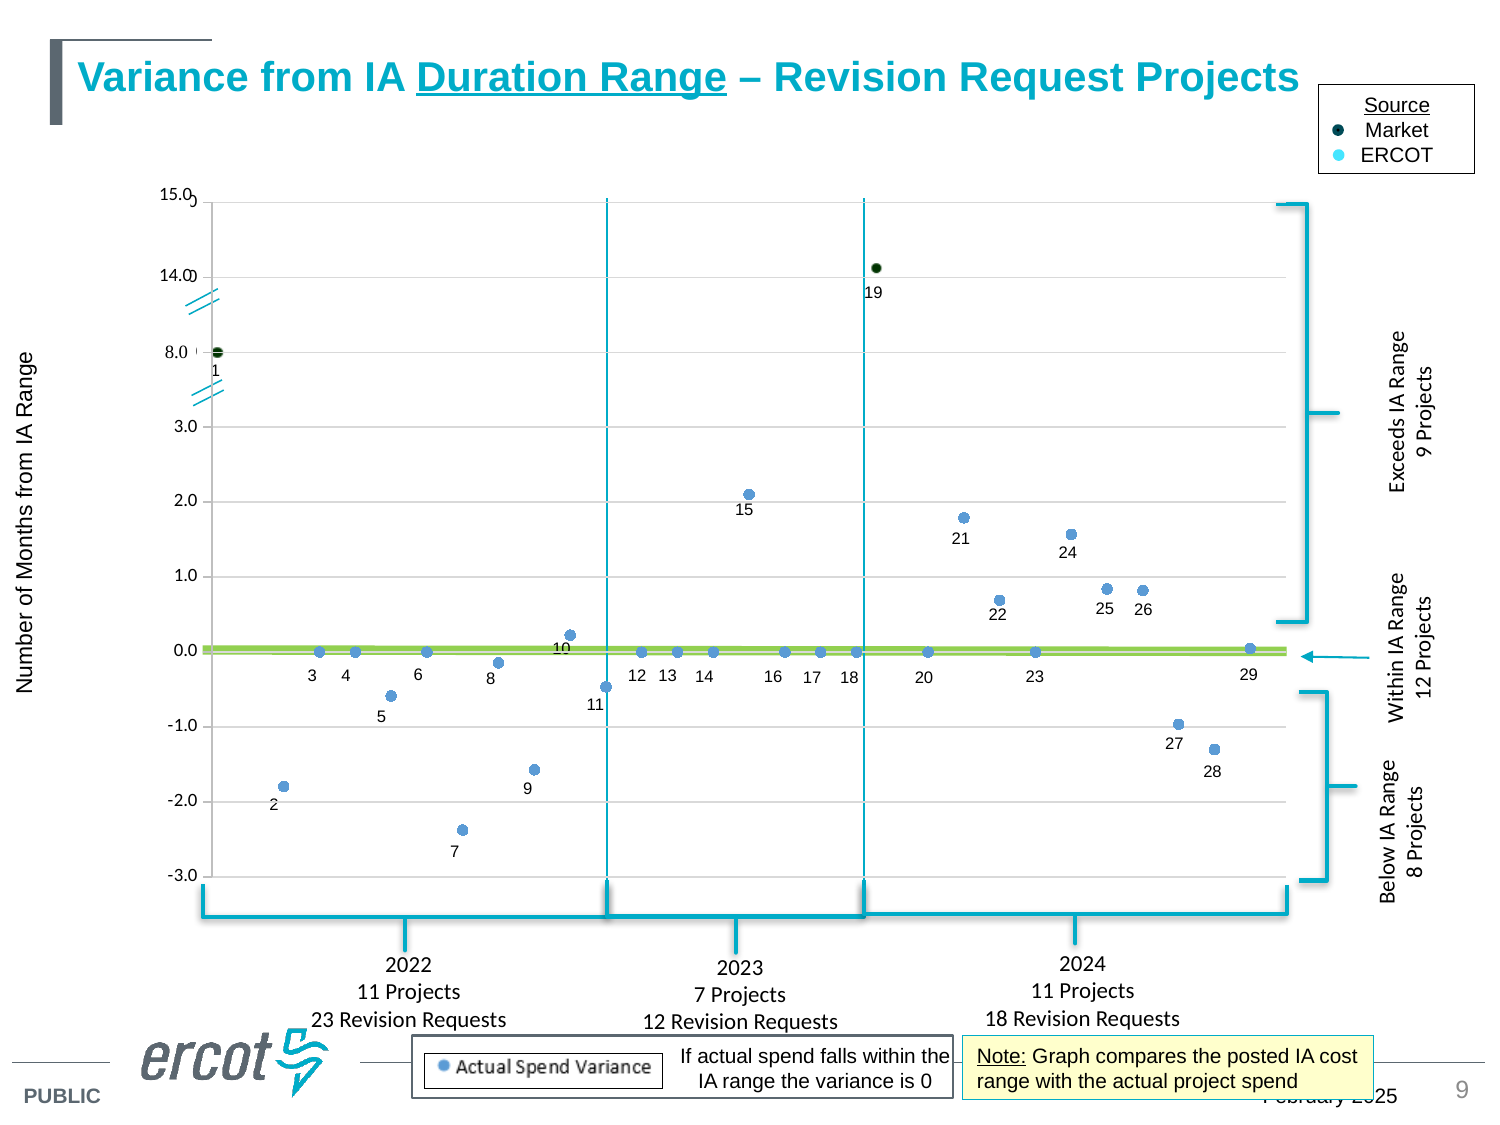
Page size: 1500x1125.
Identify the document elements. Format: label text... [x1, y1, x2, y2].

slide_number 9 [1431, 1070, 1494, 1107]
text_box Number of Months from IA Range [1, 333, 44, 712]
picture [424, 1052, 663, 1089]
text_box 2022 11 Projects 23 Revision Requests [276, 942, 542, 1040]
text_box Exceeds IA Range 9 Projects [1373, 292, 1444, 533]
text_box If actual spend falls within the IA range the variance is 0 [663, 1035, 967, 1101]
text_box 2024 11 Projects 18 Revision Requests [963, 940, 1202, 1035]
text_box [1314, 692, 1356, 881]
text_box [409, 1033, 663, 1100]
text_box [864, 909, 1287, 944]
text_box Note: Graph compares the posted IA cost range with the actual project spend [962, 1035, 1374, 1100]
text_box [1332, 149, 1345, 161]
text_box Source Market ERCOT [1318, 84, 1475, 174]
text_box 2023 7 Projects 12 Revision Requests [620, 944, 860, 1042]
text_box [607, 909, 859, 953]
text_box Within IA Range 12 Projects [1372, 557, 1443, 740]
text_box [1332, 124, 1344, 136]
text_box [202, 909, 602, 951]
title Variance from IA Duration Range – Revision Request Projects [62, 41, 1374, 116]
picture [137, 1024, 332, 1100]
text_box Below IA Range 8 Projects [1364, 743, 1434, 922]
chart [144, 178, 1310, 902]
